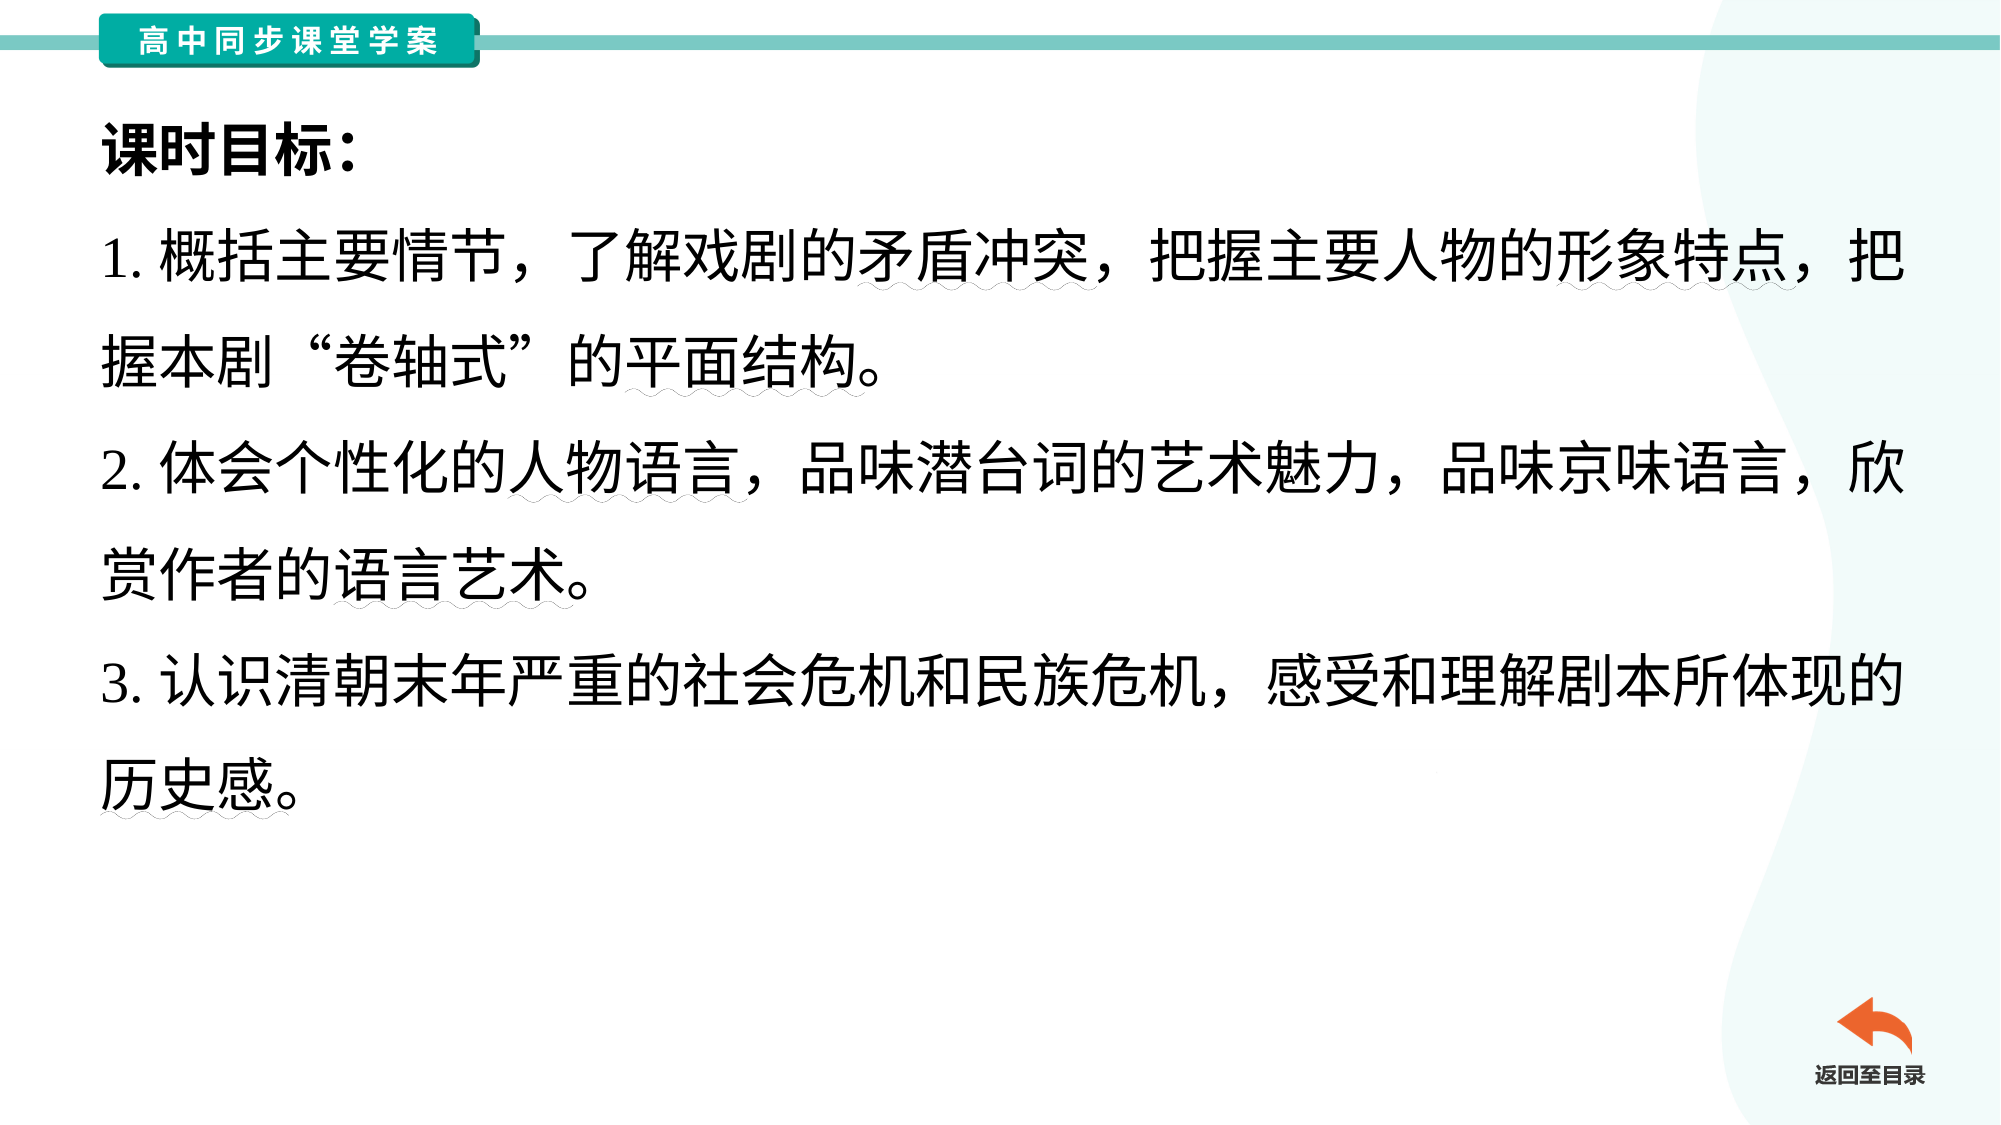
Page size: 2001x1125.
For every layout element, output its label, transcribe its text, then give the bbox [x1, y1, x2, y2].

text_box 课时目标： 1.概括主要情节，了解戏剧的矛盾冲突，把握主要人物的形象特点，把 握本剧“卷轴式”的平面结构。 2.体会个性化的人物语言，品味潜台词的艺术魅力，品味京味语言，欣 赏作者的语言艺术。 3.认识清朝末年严重的社会危机和民族危机，感受和理解剧本所体现的 历史感。 [100, 76, 1899, 808]
picture [0, 0, 2000, 1125]
